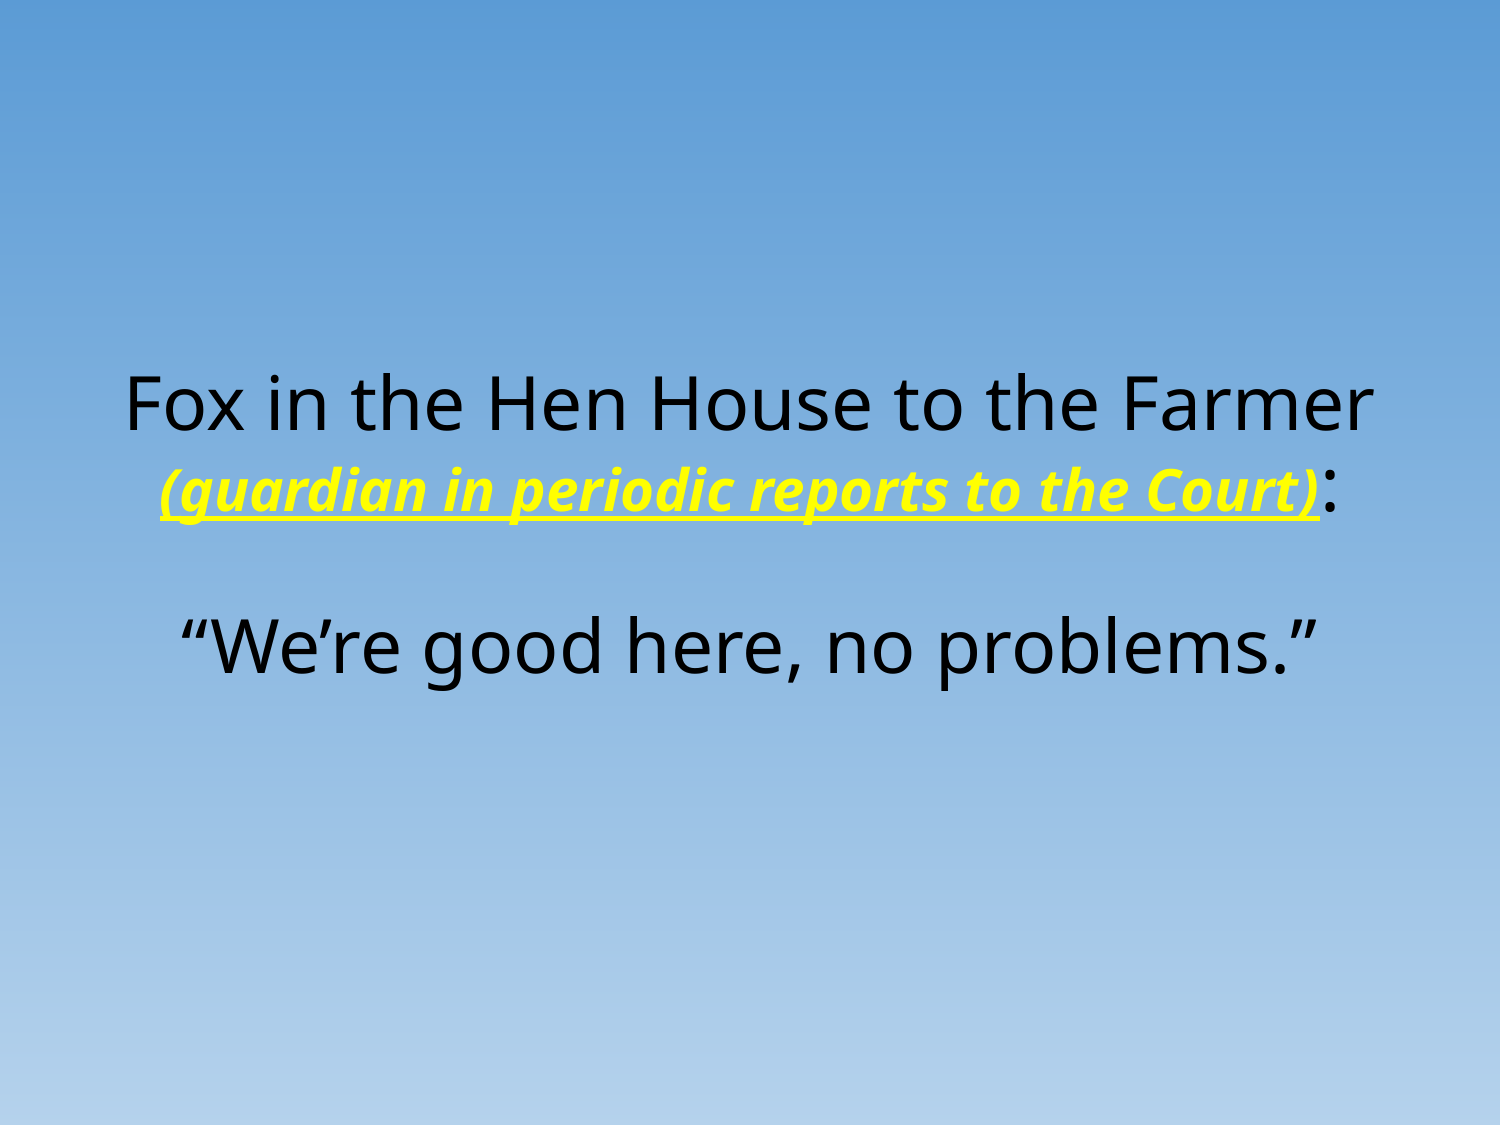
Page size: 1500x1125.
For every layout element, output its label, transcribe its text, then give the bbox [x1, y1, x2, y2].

title Fox in the Hen House to the Farmer (guardian in periodic reports to the Court): “We’re good here, no problems.” [62, 299, 1438, 757]
